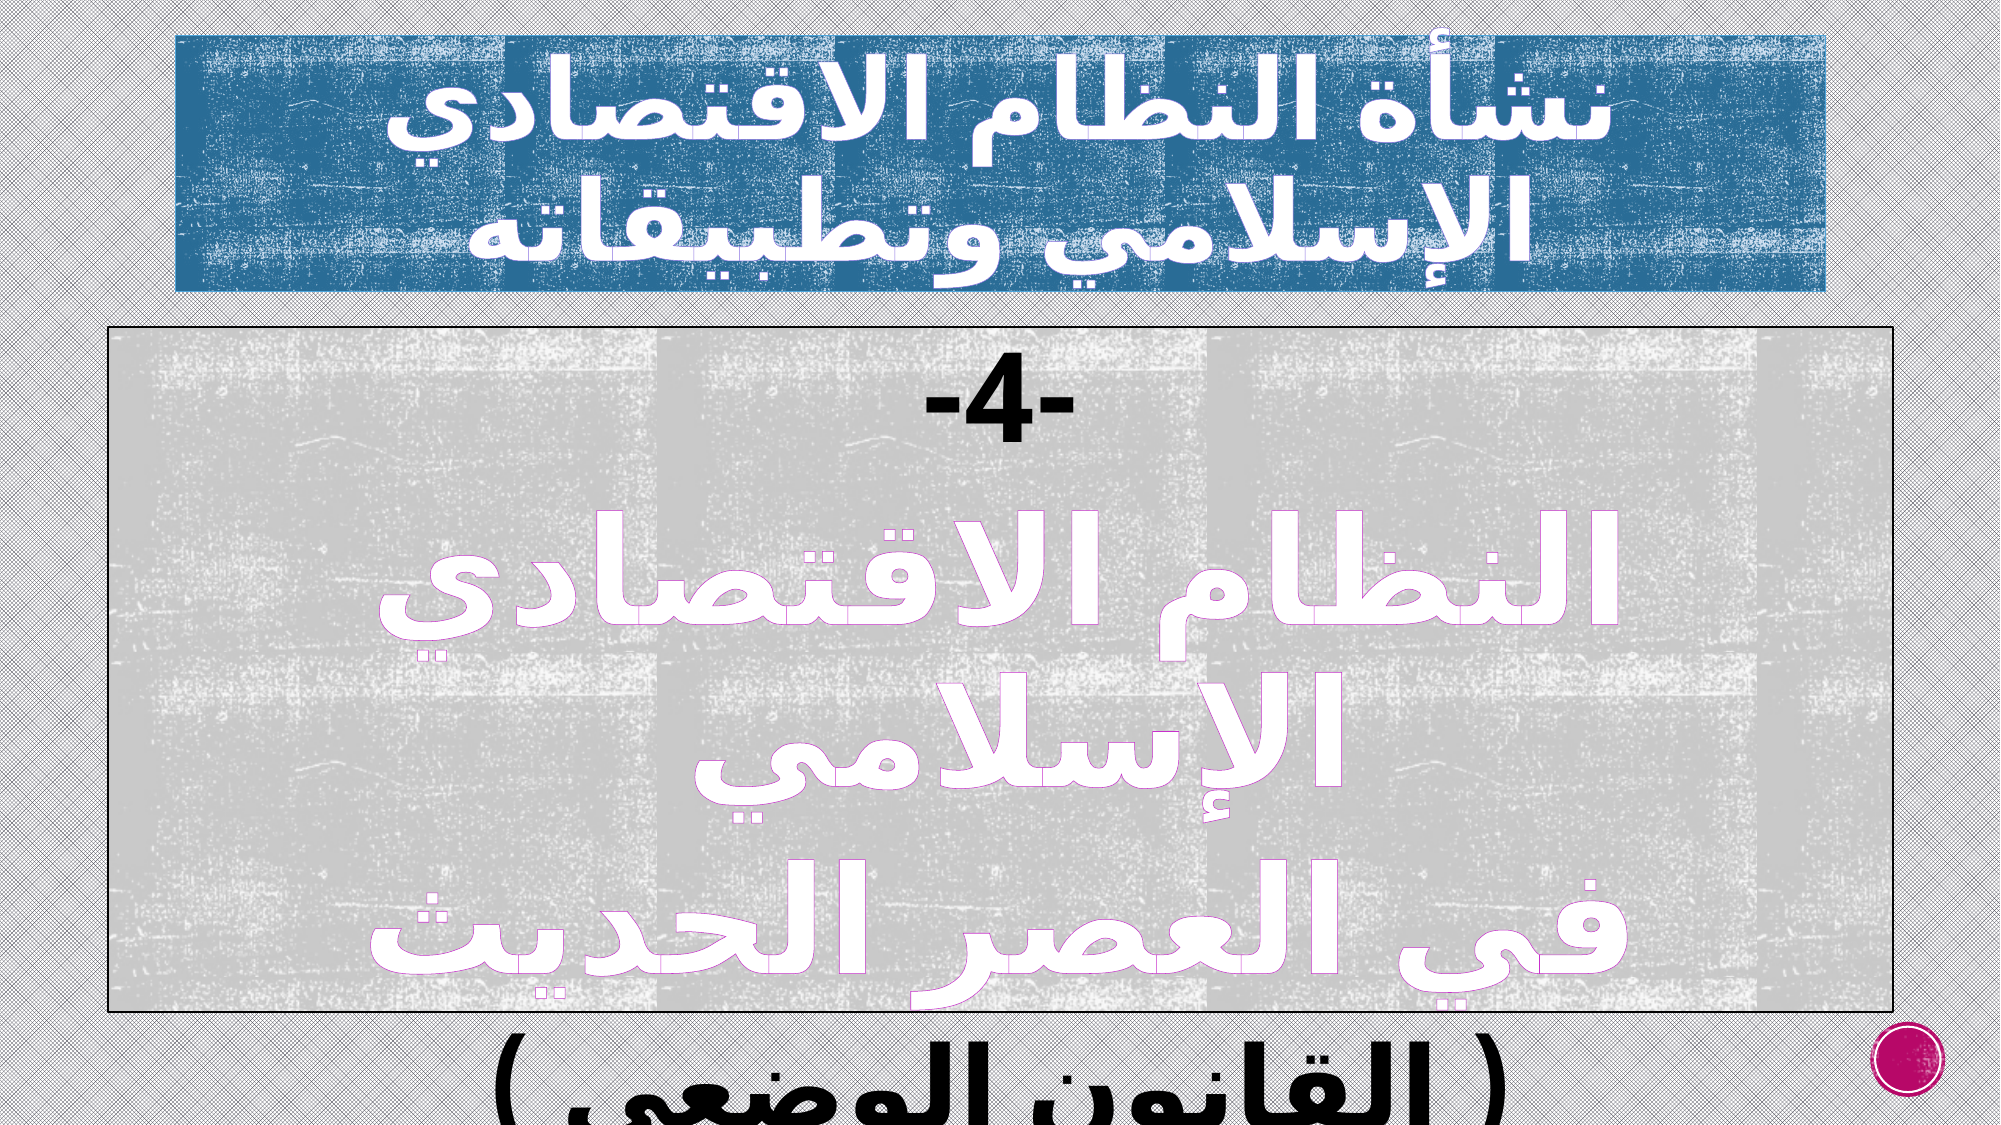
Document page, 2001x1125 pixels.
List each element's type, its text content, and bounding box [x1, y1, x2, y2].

list -4- النظام الاقتصادي الإسلامي في العصر الحديث ( القانون الوضعي ) [107, 326, 1894, 1013]
title نشأة النظام الاقتصادي الإسلامي وتطبيقاته [175, 35, 1826, 292]
